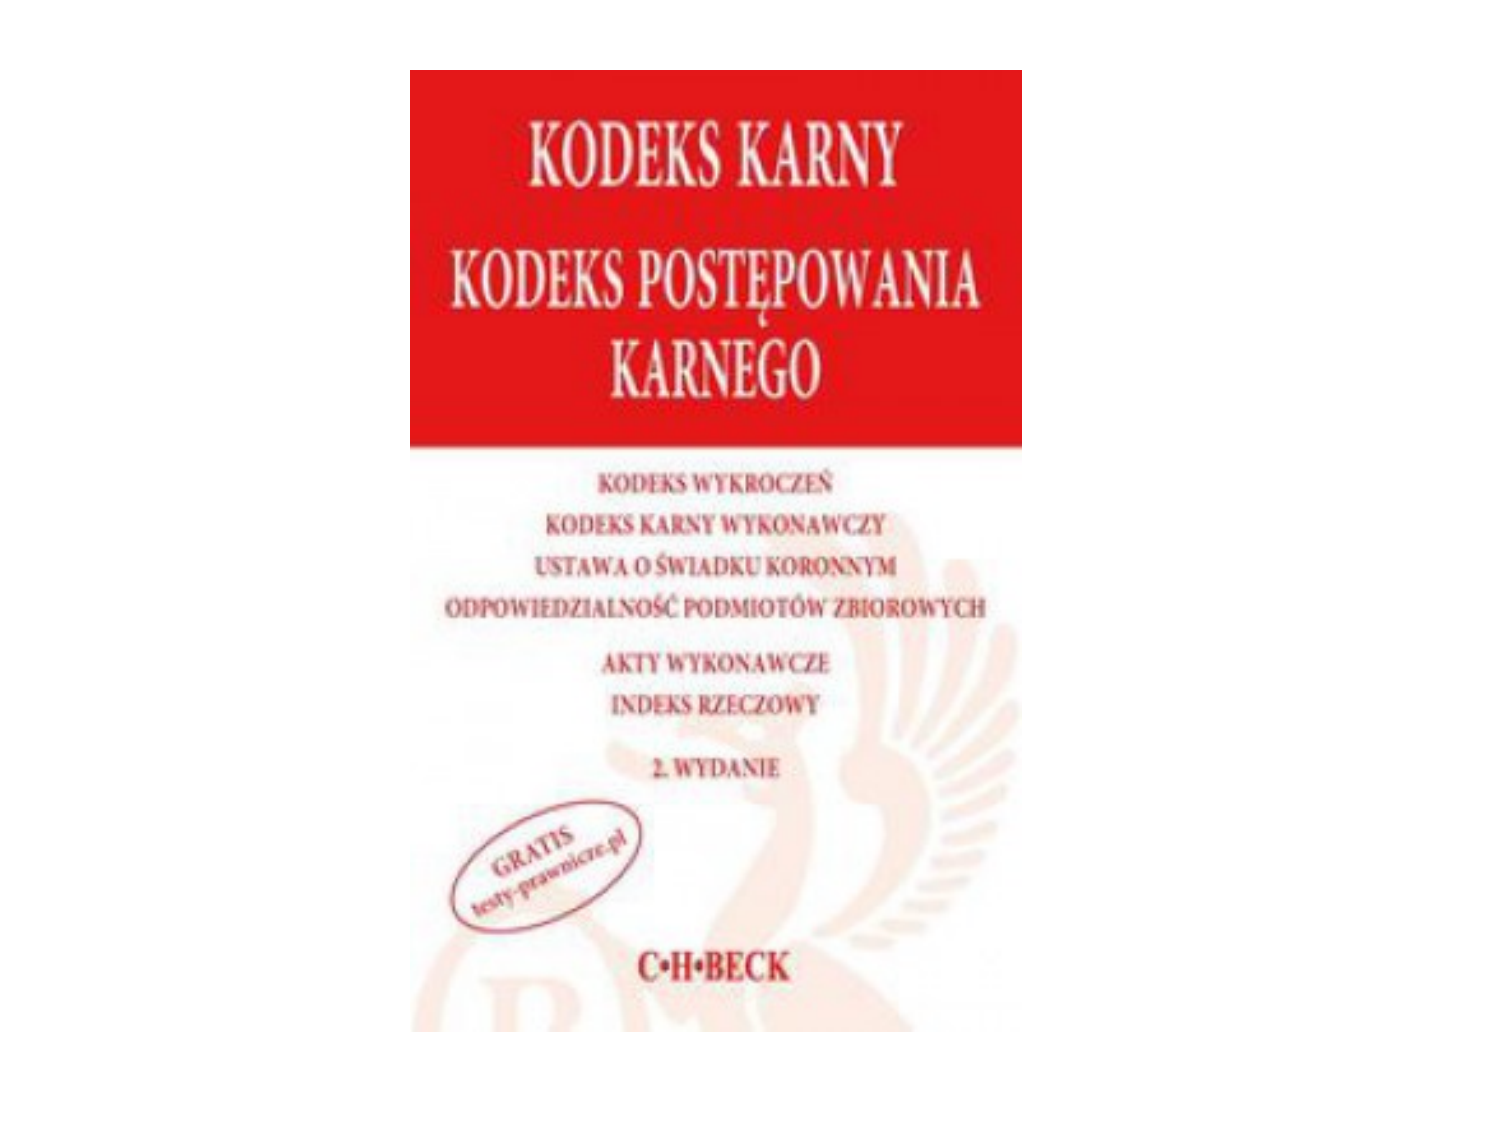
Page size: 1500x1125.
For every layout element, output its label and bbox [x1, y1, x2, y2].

picture [409, 70, 1022, 1032]
